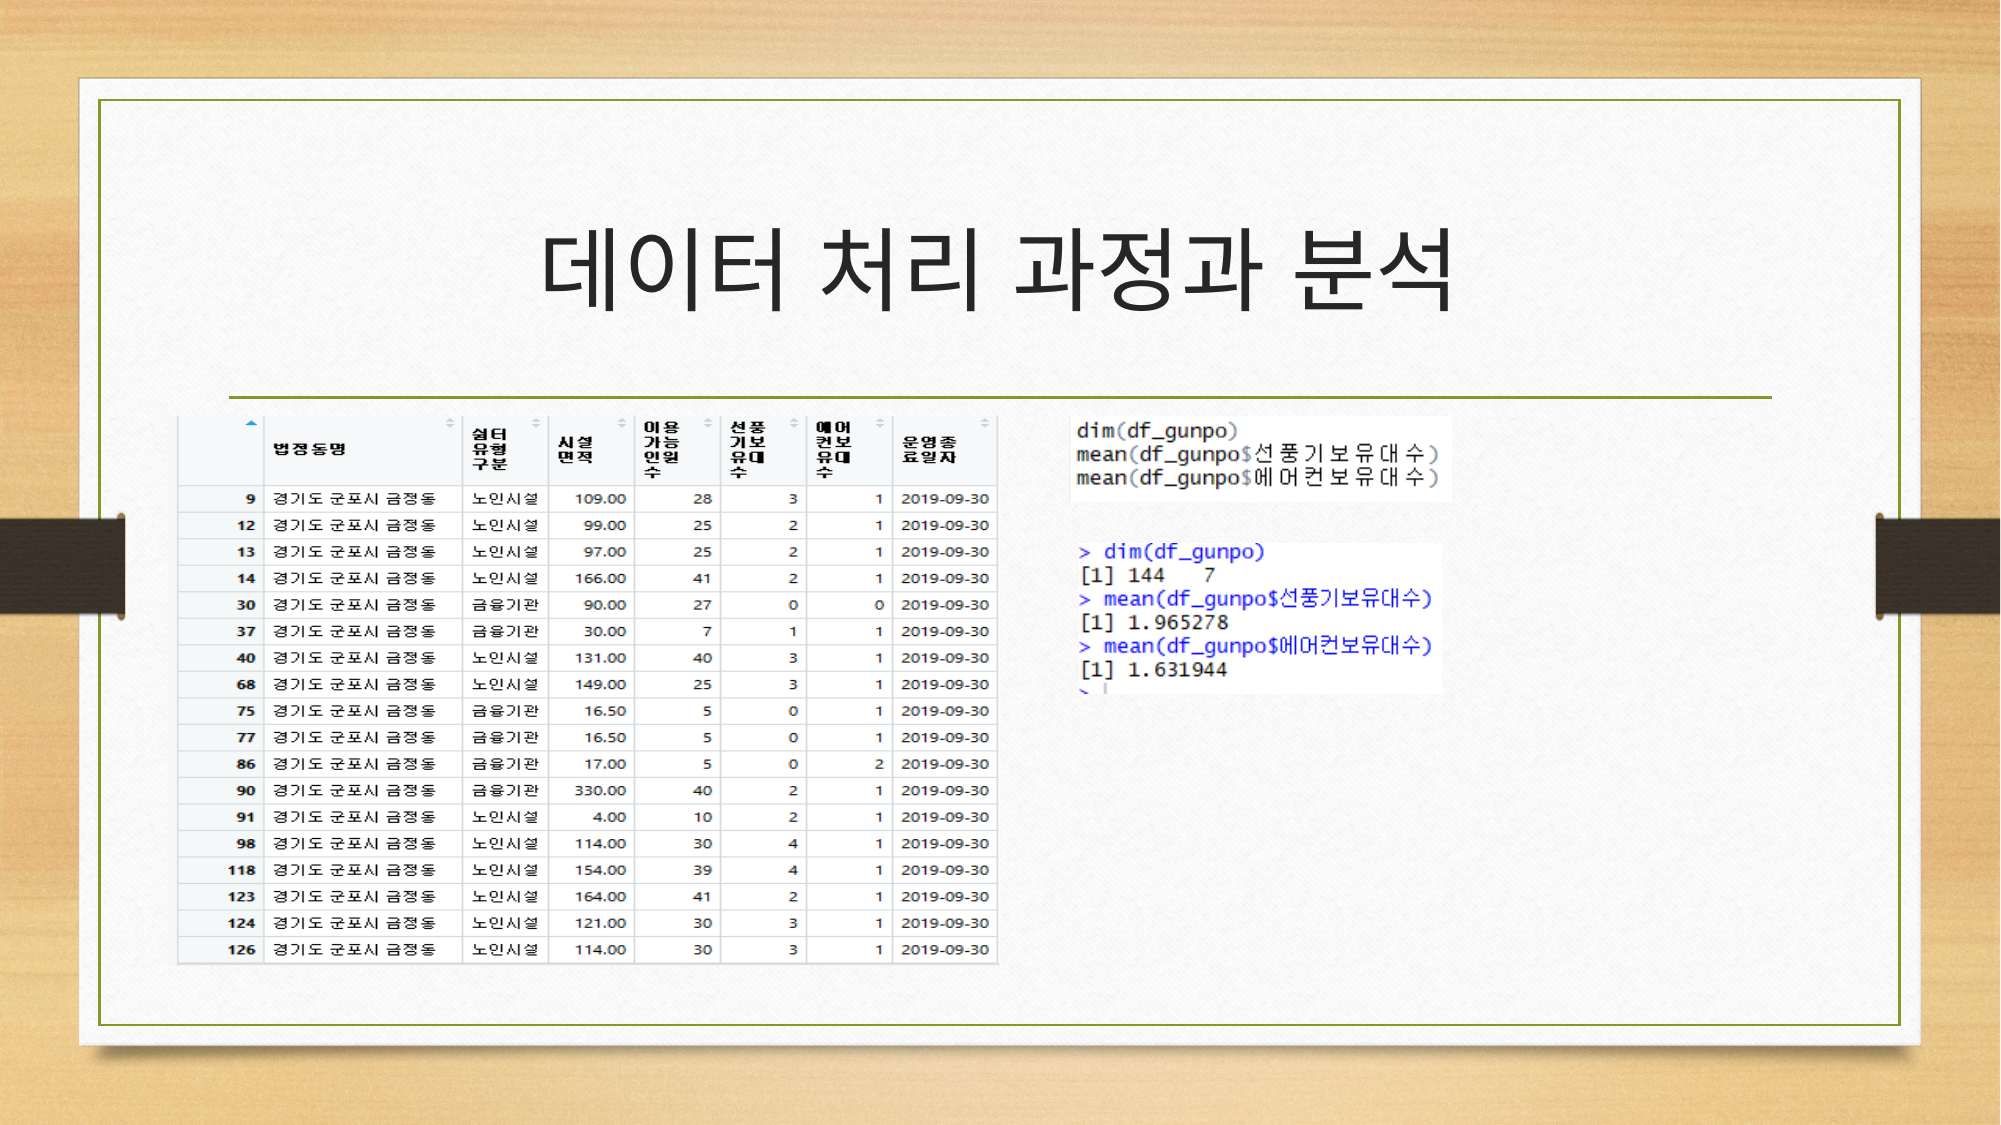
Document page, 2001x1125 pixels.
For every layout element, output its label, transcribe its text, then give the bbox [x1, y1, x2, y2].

title 데이터 처리 과정과 분석 [212, 161, 1788, 375]
picture [0, 0, 2001, 1125]
